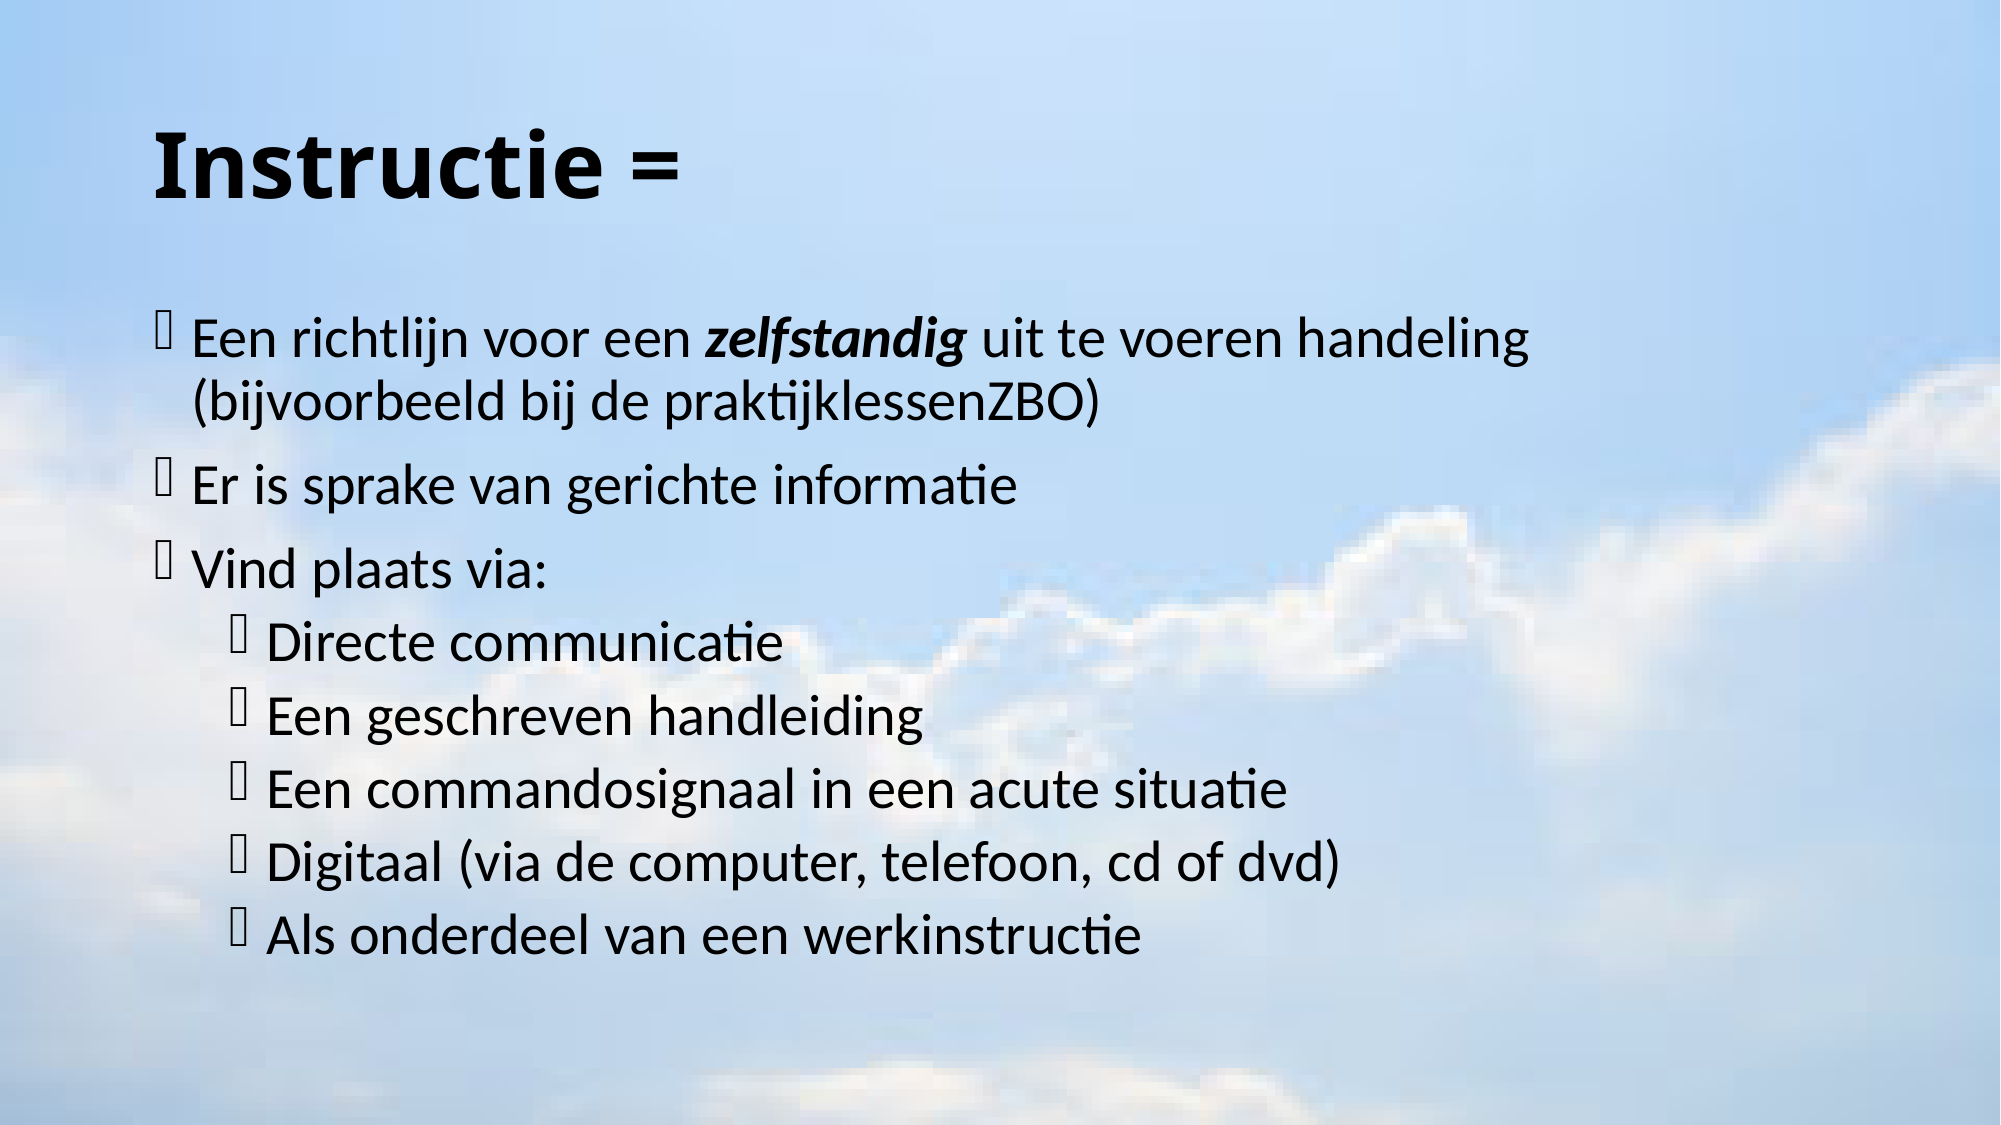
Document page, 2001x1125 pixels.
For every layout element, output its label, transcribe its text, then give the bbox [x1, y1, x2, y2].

picture [0, 0, 2001, 1125]
list Een richtlijn voor een zelfstandig uit te voeren handeling (bijvoorbeeld bij de praktijklessenZBO) Er is sprake van gerichte informatie Vind plaats via: Directe communicatie Een geschreven handleiding Een commandosignaal in een acute situatie Digitaal (via de computer, telefoon, cd of dvd) Als onderdeel van een werkinstructie [138, 299, 1864, 1014]
title Instructie = [138, 60, 1864, 278]
